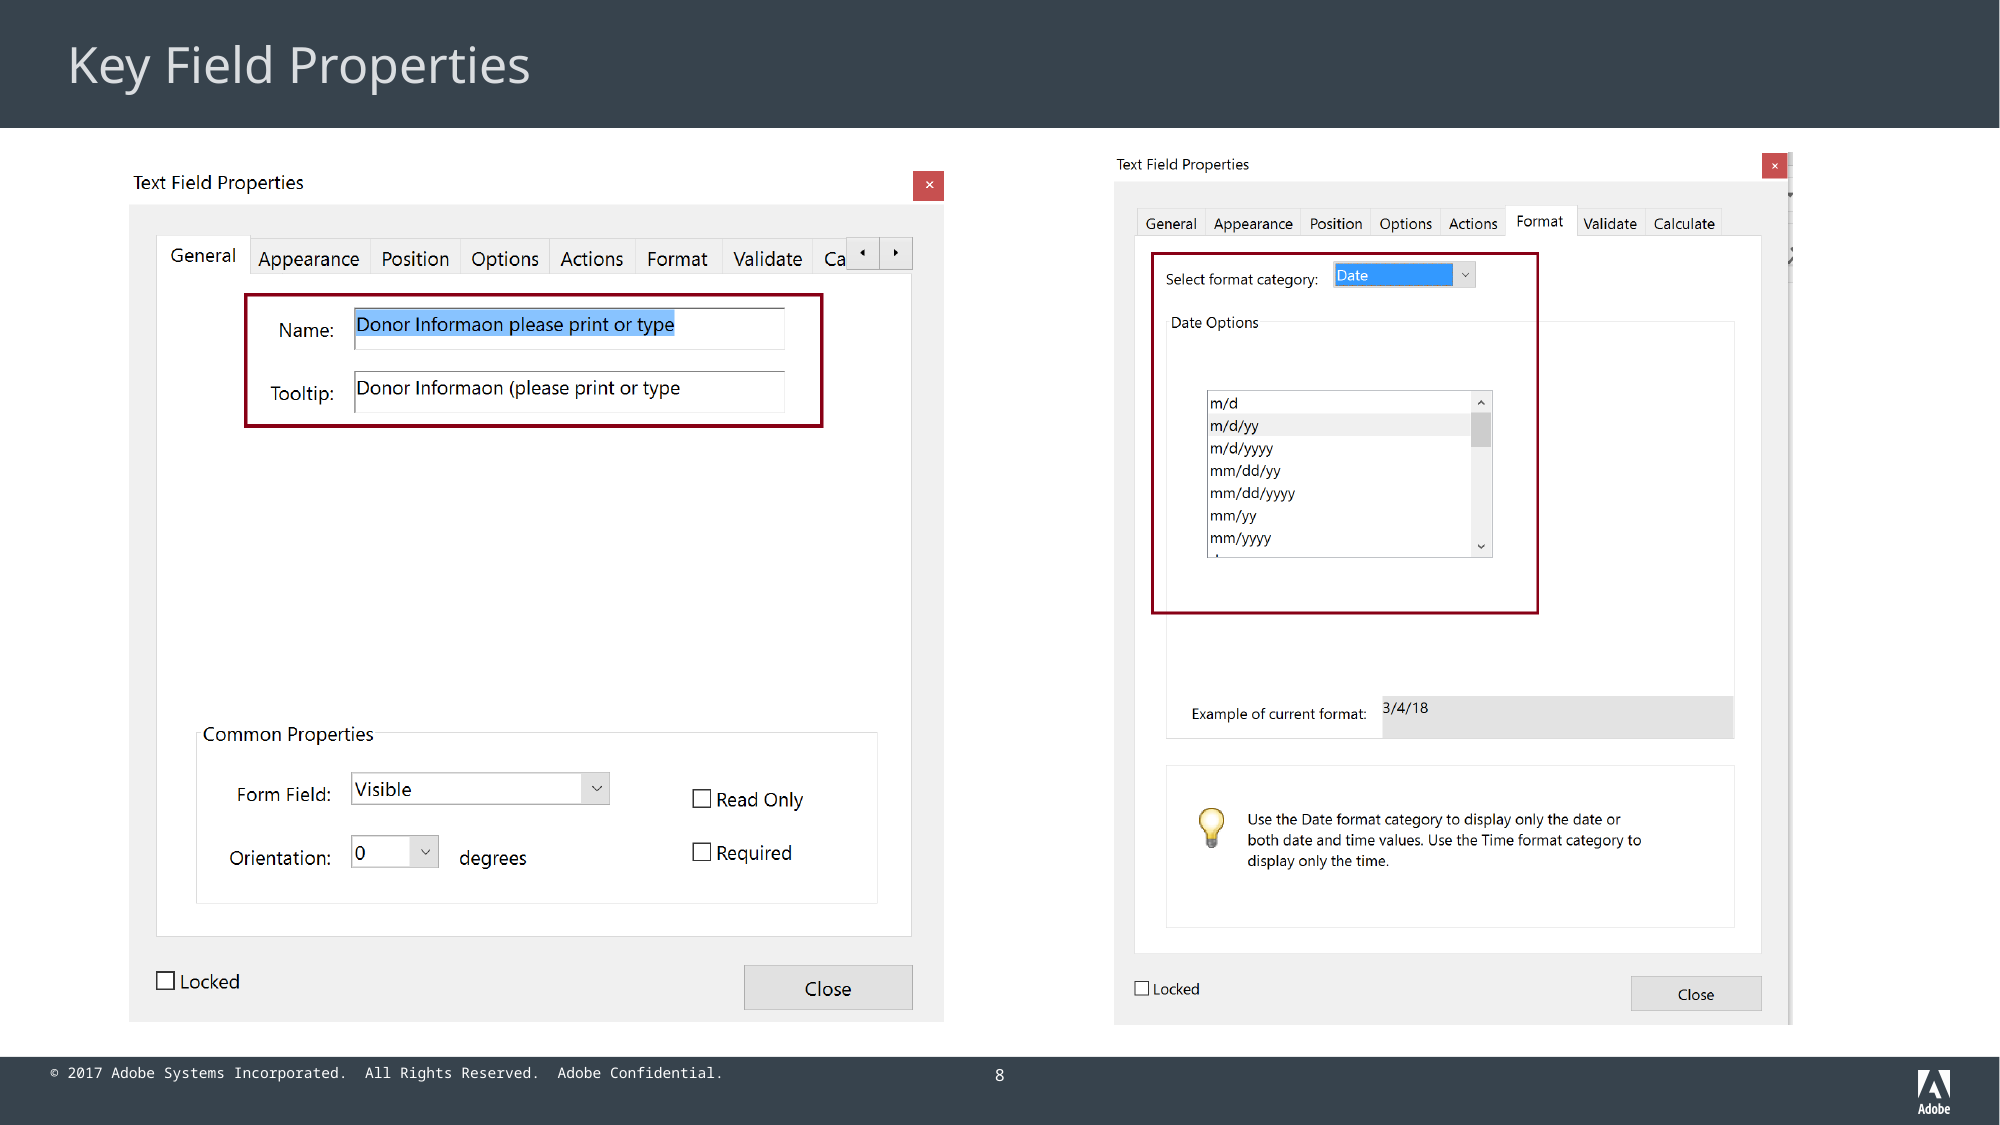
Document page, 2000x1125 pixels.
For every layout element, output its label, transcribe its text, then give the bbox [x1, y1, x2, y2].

slide_number 8 [916, 1062, 1083, 1091]
picture [1113, 152, 1794, 1025]
title Key Field Properties [49, 30, 1950, 98]
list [129, 170, 944, 1022]
picture [1918, 1070, 1950, 1114]
